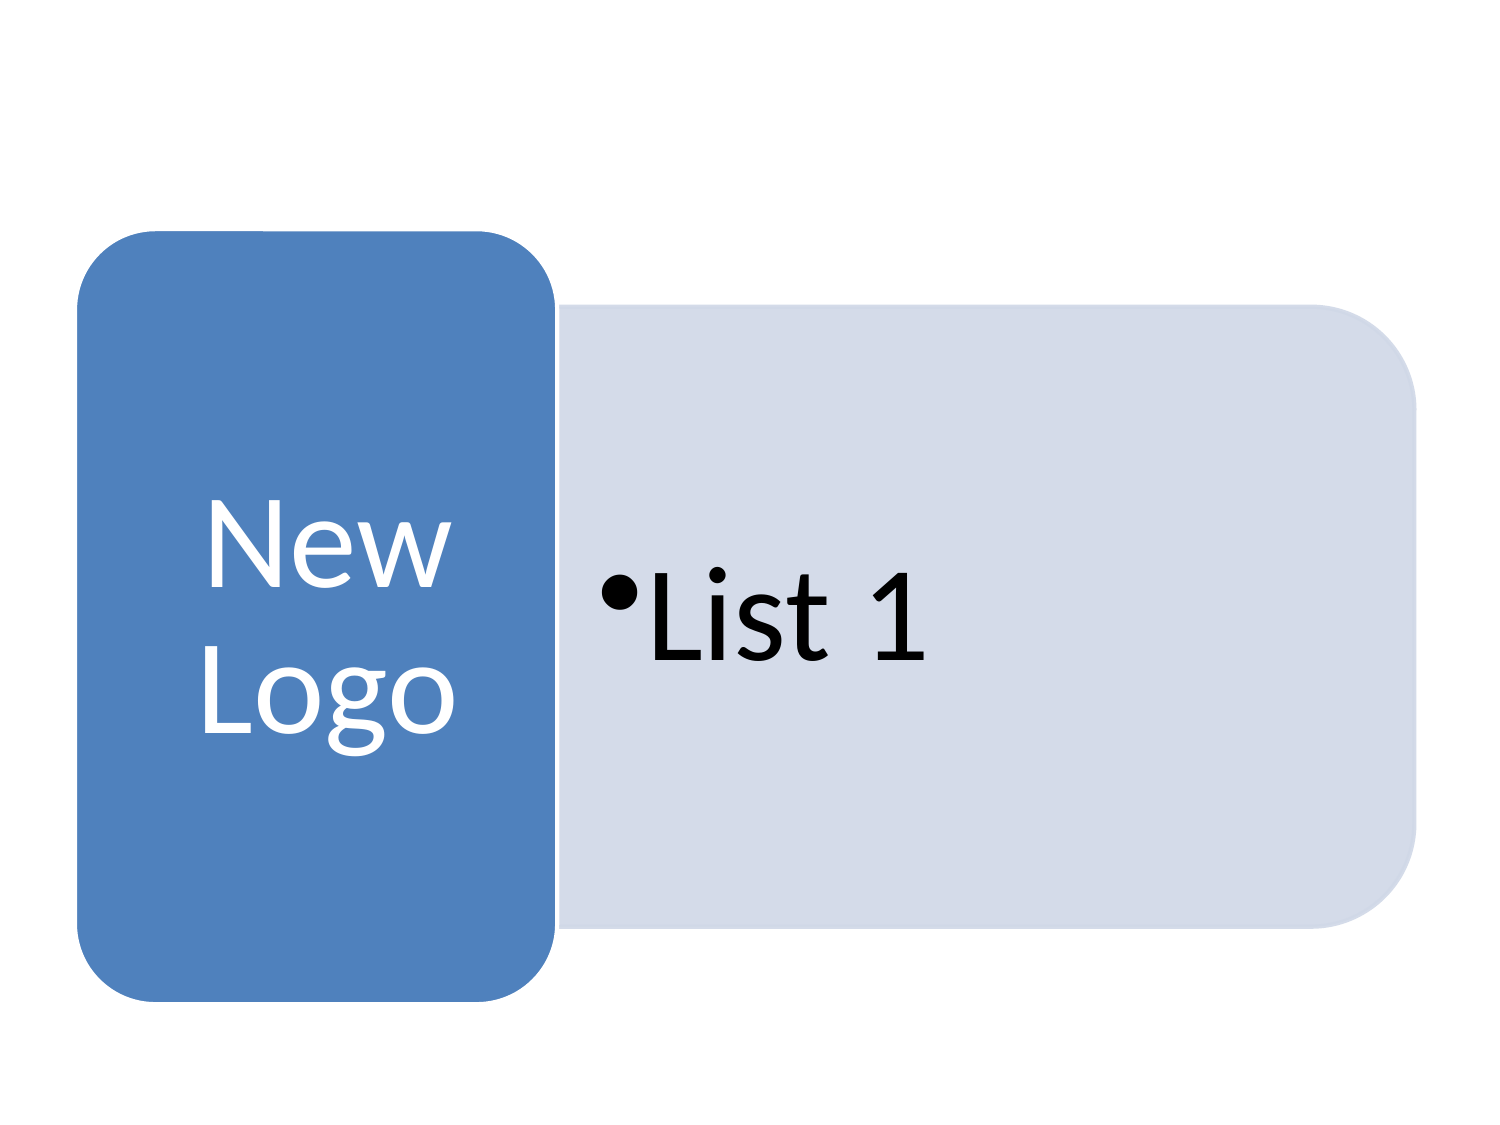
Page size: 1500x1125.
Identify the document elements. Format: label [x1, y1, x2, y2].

text_box [74, 228, 1415, 1005]
